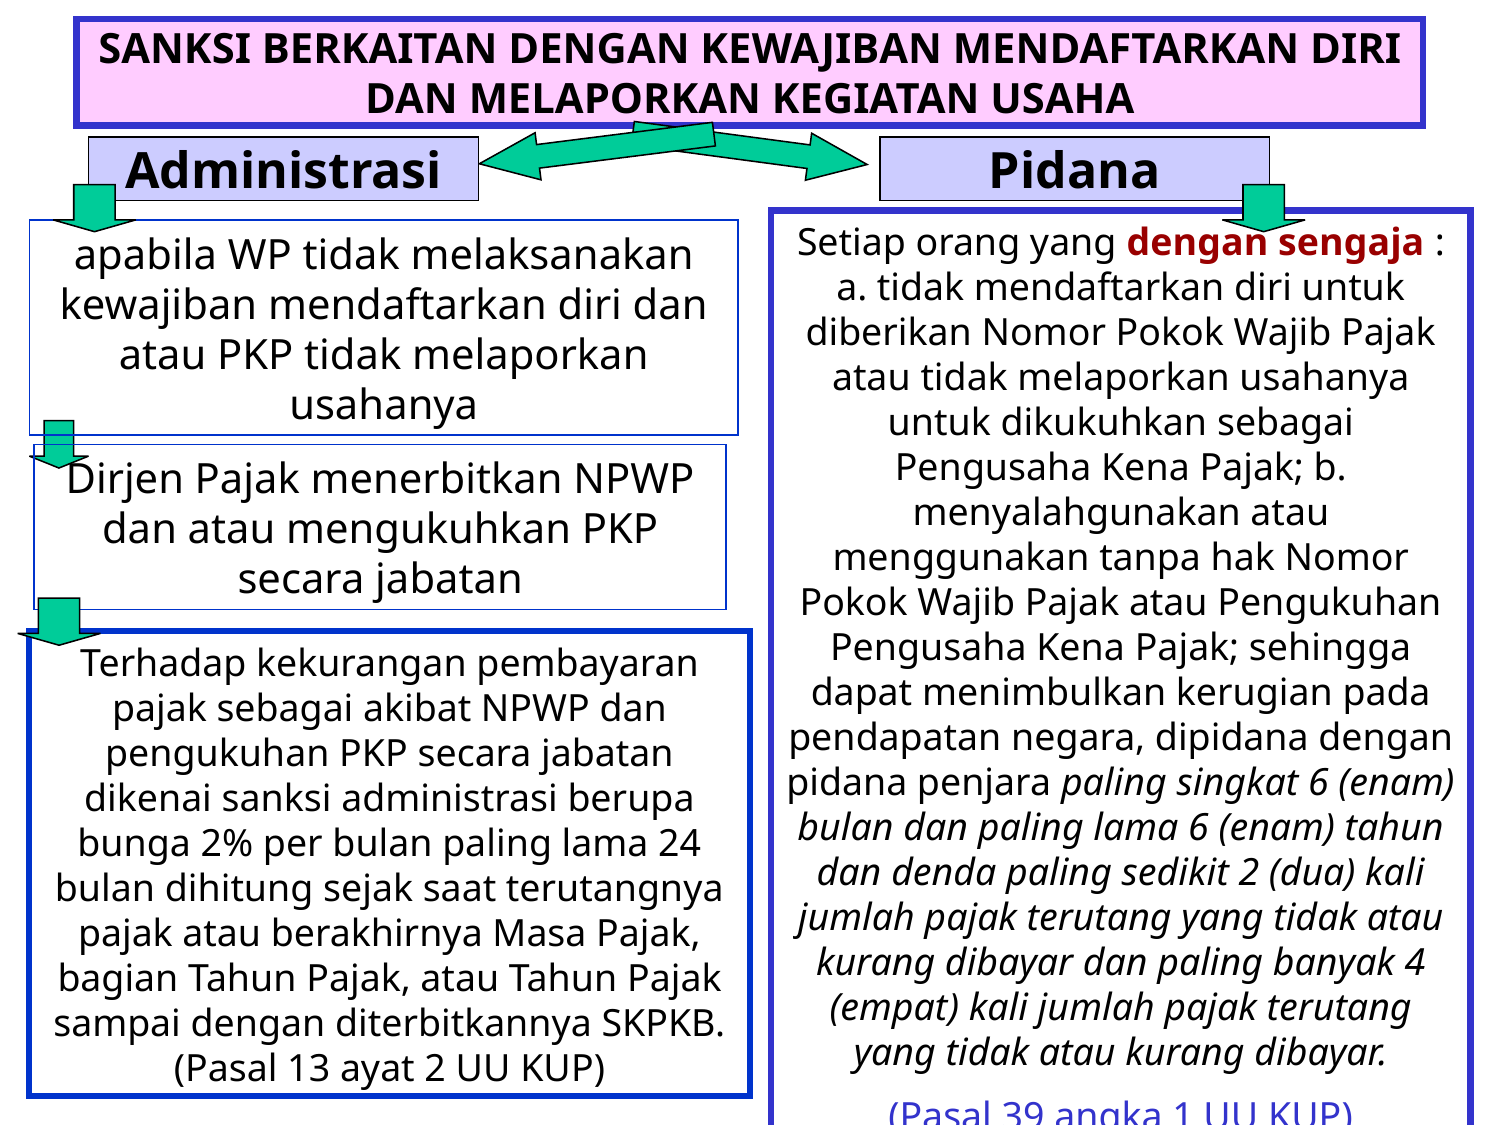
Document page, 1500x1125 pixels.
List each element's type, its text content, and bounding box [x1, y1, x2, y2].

text_box apabila WP tidak melaksanakan kewajiban mendaftarkan diri dan atau PKP tidak melaporkan usahanya [29, 219, 739, 436]
text_box Dirjen Pajak menerbitkan NPWP dan atau mengukuhkan PKP secara jabatan [34, 444, 727, 610]
text_box [479, 122, 716, 180]
text_box [1222, 184, 1306, 232]
text_box Setiap orang yang dengan sengaja : a. tidak mendaftarkan diri untuk diberikan Nomor Pokok Wajib Pajak atau tidak melaporkan usahanya untuk dikukuhkan sebagai Pengusaha Kena Pajak; b. menyalahgunakan atau menggunakan tanpa hak Nomor Pokok Wajib Pajak atau Pengukuhan Pengusaha Kena Pajak; sehingga dapat menimbulkan kerugian pada pendapatan negara, dipidana dengan pidana penjara paling singkat 6 (enam) bulan dan paling lama 6 (enam) tahun dan denda paling sedikit 2 (dua) kali jumlah pajak terutang yang tidak atau kurang dibayar dan paling banyak 4 (empat) kali jumlah pajak terutang yang tidak atau kurang dibayar. (Pasal 39 angka 1 UU KUP) [771, 210, 1471, 1125]
text_box Pidana [879, 137, 1270, 201]
text_box [44, 436, 74, 444]
text_box [53, 184, 136, 232]
text_box [17, 598, 101, 646]
title SANKSI BERKAITAN DENGAN KEWAJIBAN MENDAFTARKAN DIRI DAN MELAPORKAN KEGIATAN USAHA [76, 18, 1424, 126]
text_box Terhadap kekurangan pembayaran pajak sebagai akibat NPWP dan pengukuhan PKP secara jabatan dikenai sanksi administrasi berupa bunga 2% per bulan paling lama 24 bulan dihitung sejak saat terutangnya pajak atau berakhirnya Masa Pajak, bagian Tahun Pajak, atau Tahun Pajak sampai dengan diterbitkannya SKPKB. (Pasal 13 ayat 2 UU KUP) [29, 631, 750, 1097]
text_box [676, 132, 868, 181]
text_box Administrasi [88, 137, 479, 201]
text_box [632, 121, 675, 132]
